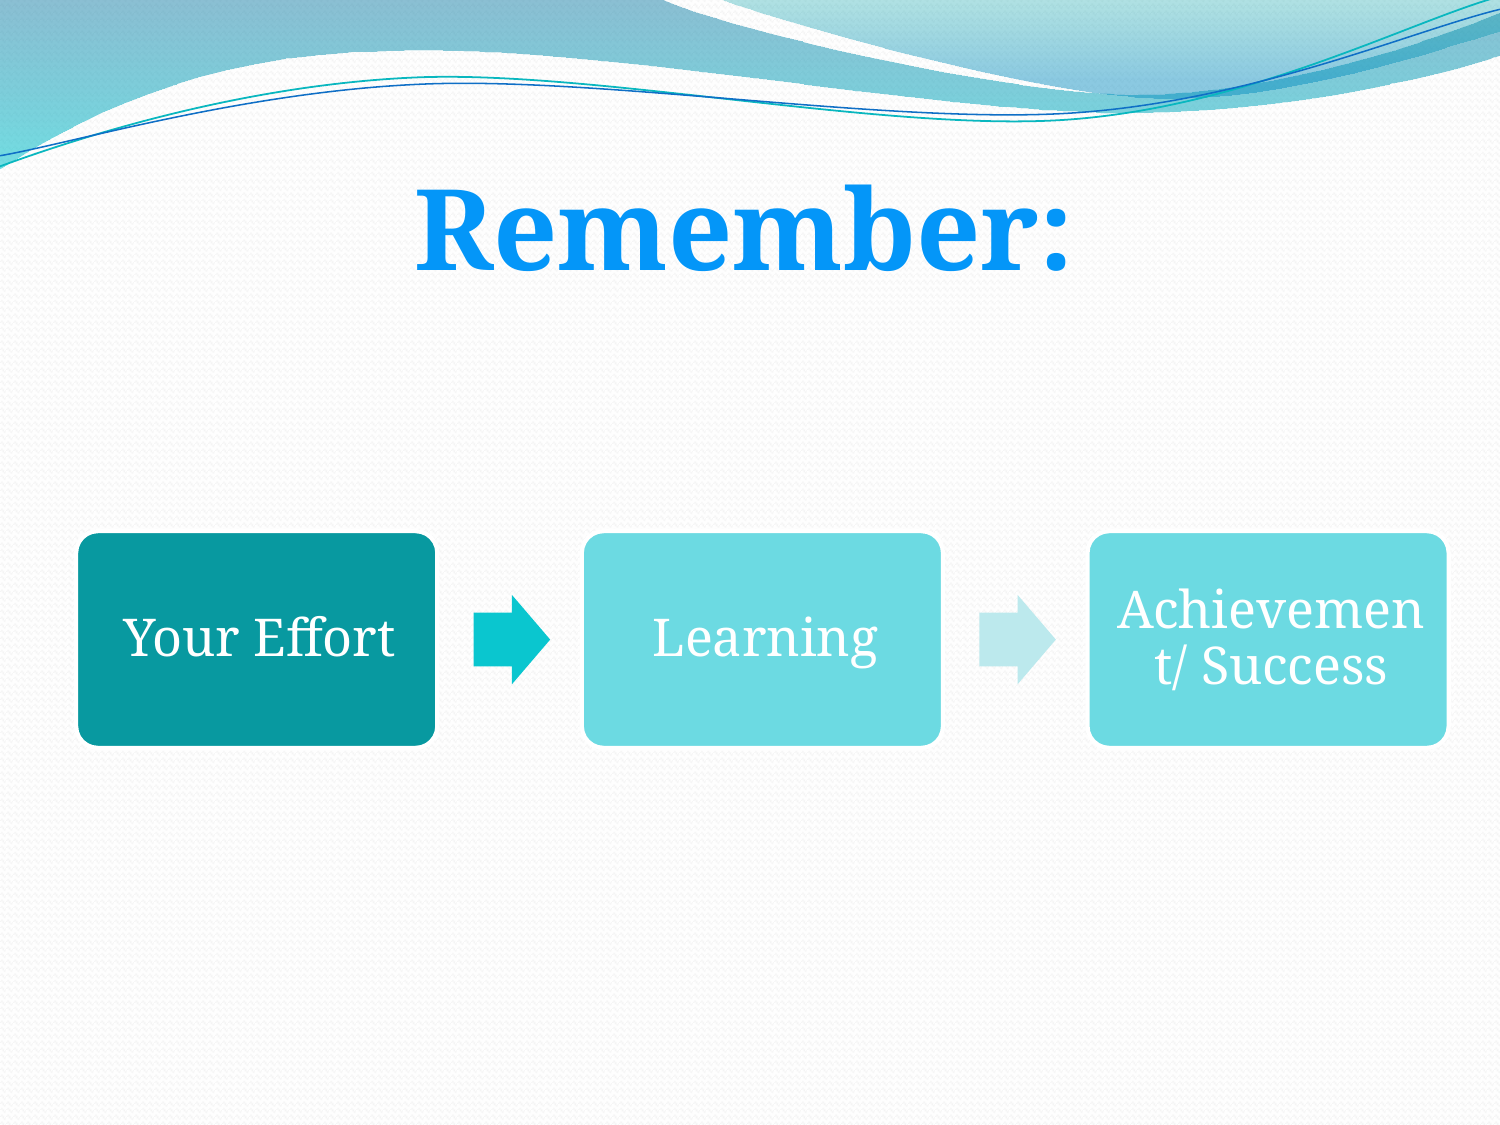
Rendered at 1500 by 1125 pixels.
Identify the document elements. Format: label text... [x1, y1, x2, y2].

text_box Remember: [399, 149, 1090, 228]
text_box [74, 228, 1451, 1051]
